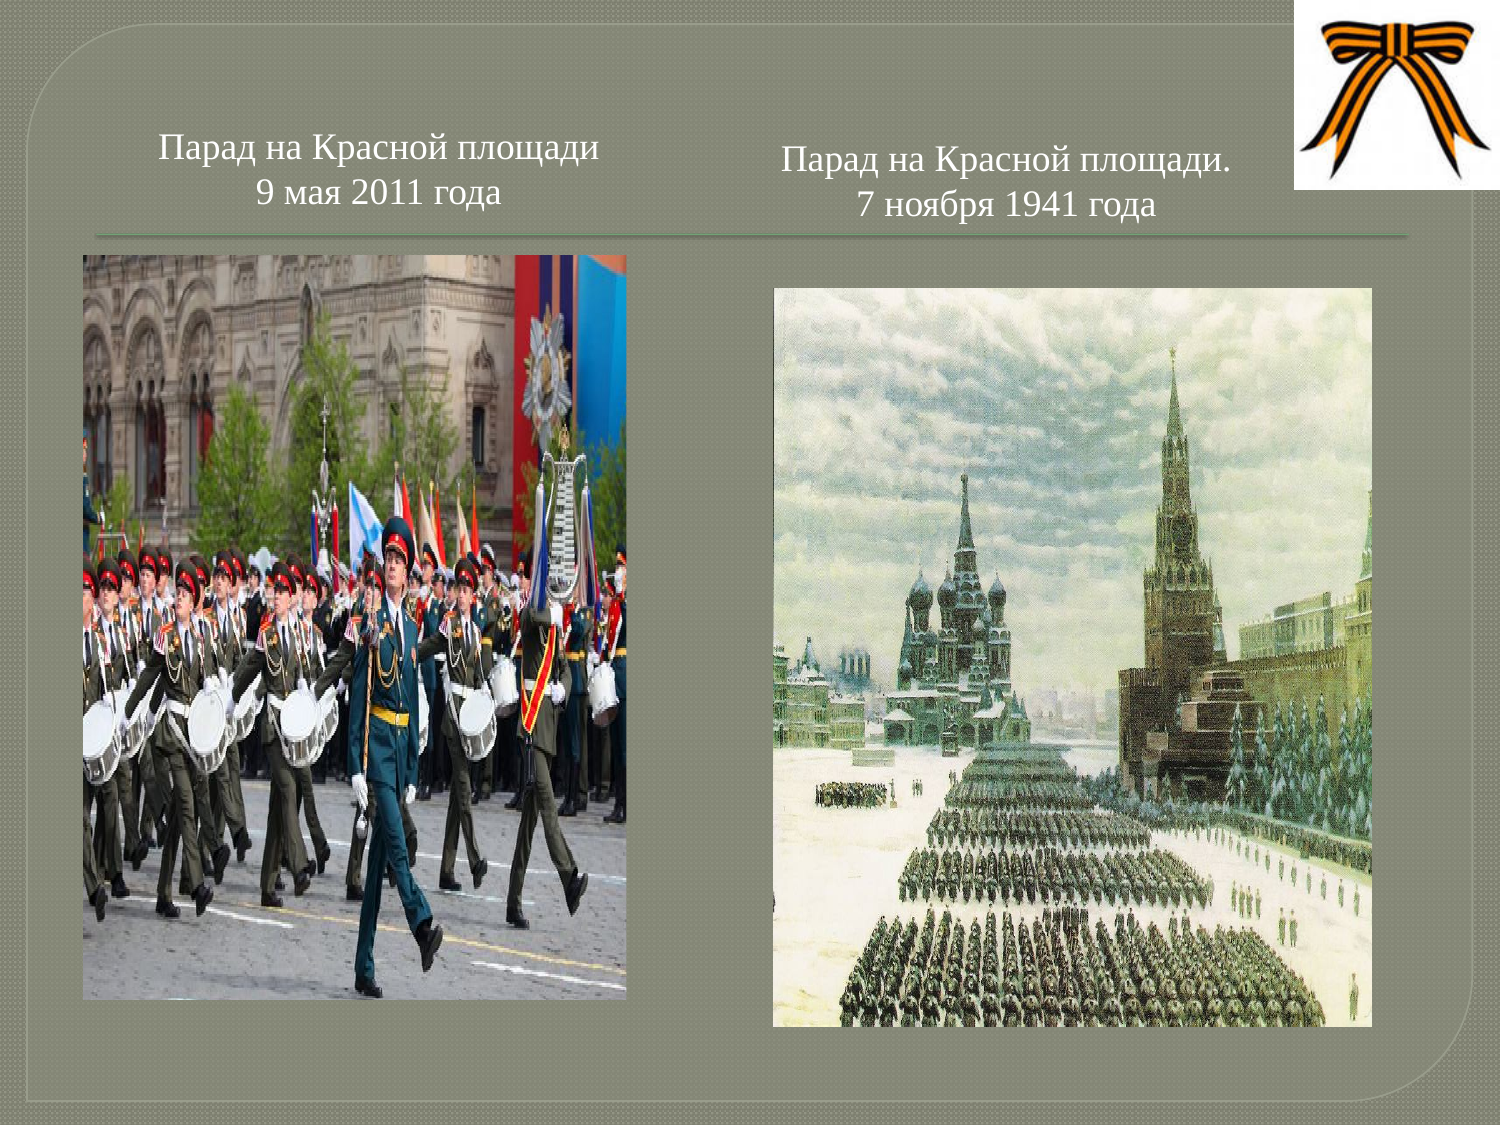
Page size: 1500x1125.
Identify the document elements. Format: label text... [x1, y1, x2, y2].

picture [1294, 0, 1500, 190]
text_box Парад на Красной площади 9 мая 2011 года [143, 114, 625, 220]
picture [773, 287, 1372, 1027]
picture [82, 255, 627, 1000]
text_box Парад на Красной площади. 7 ноября 1941 года [681, 125, 1332, 231]
